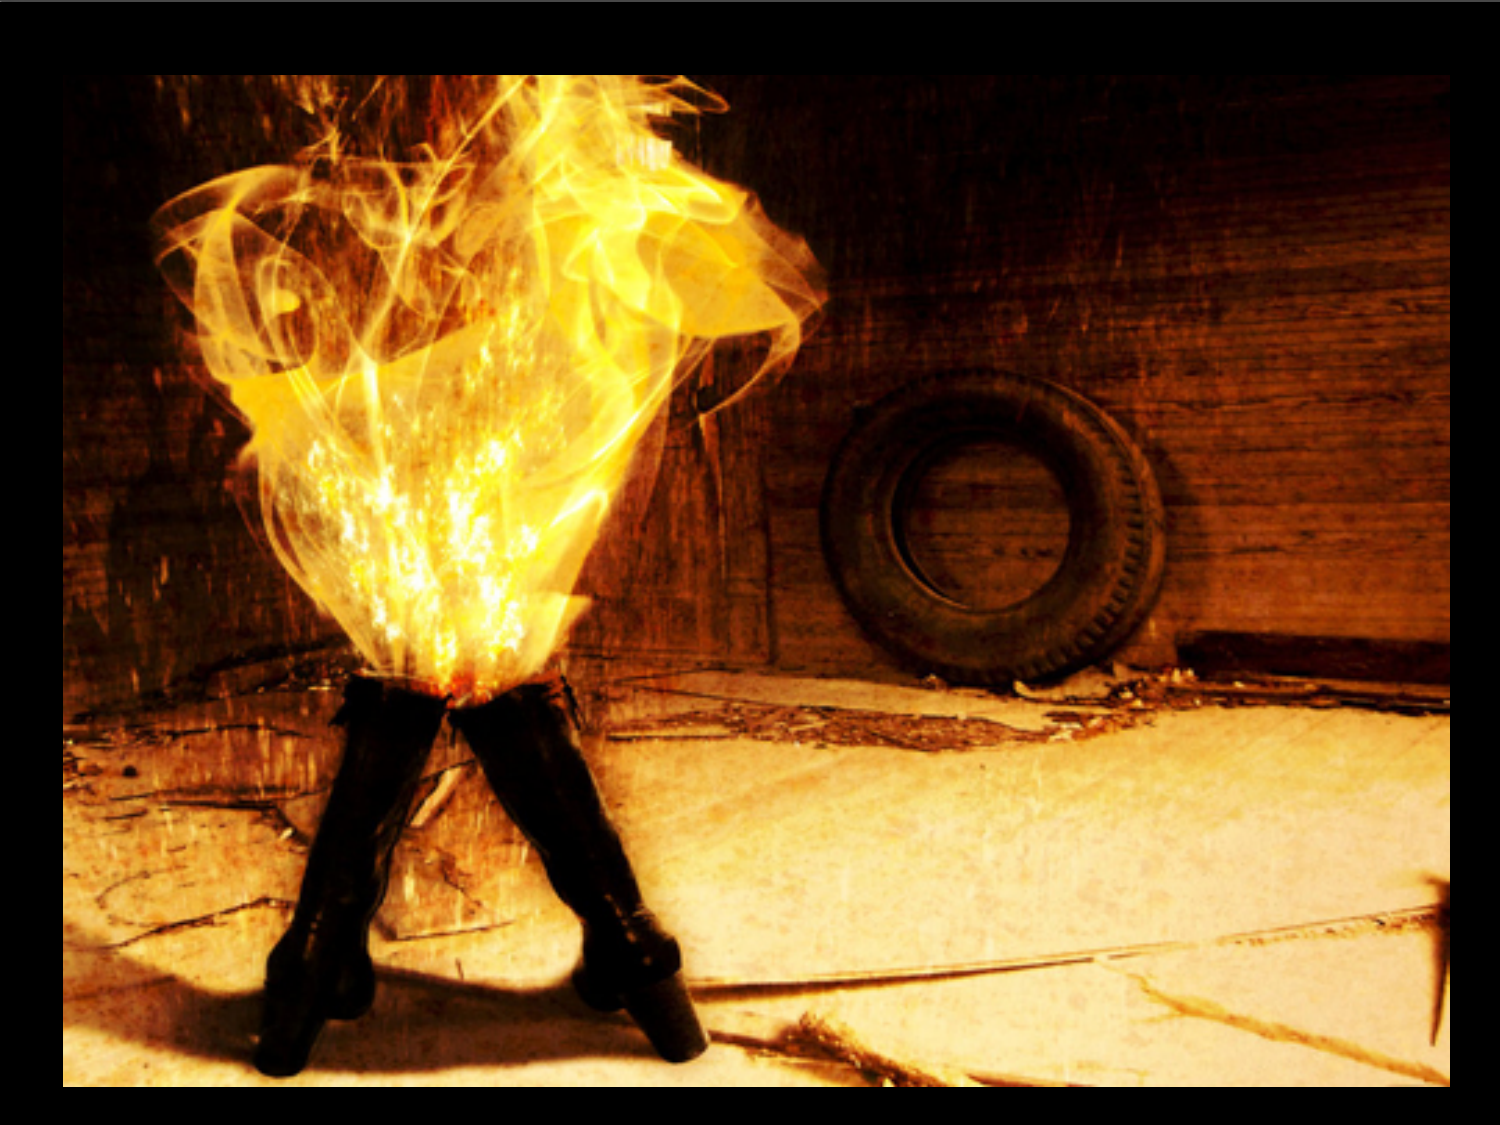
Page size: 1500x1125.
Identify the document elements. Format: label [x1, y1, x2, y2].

list [62, 74, 1451, 1088]
